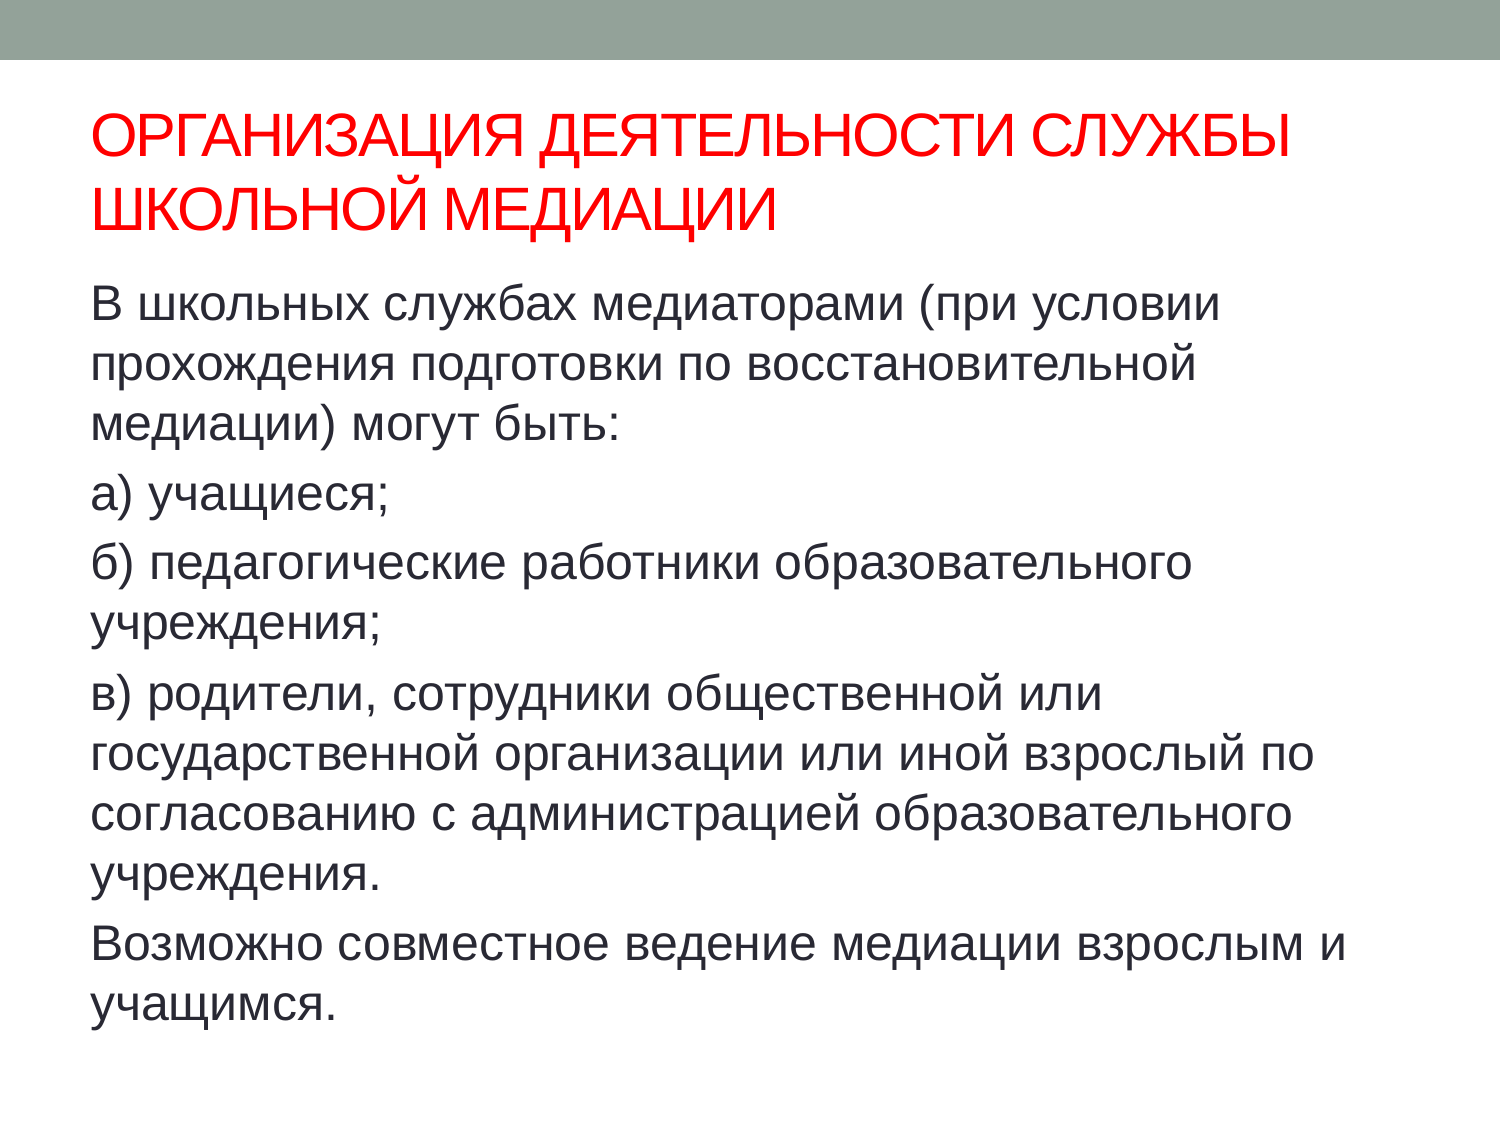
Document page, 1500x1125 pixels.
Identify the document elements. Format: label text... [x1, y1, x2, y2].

title ОРГАНИЗАЦИЯ ДЕЯТЕЛЬНОСТИ СЛУЖБЫ ШКОЛЬНОЙ МЕДИАЦИИ [75, 87, 1425, 250]
list В школьных службах медиаторами (при условии прохождения подготовки по восстановительной медиации) могут быть: а) учащиеся; б) педагогические работники образовательного учреждения; в) родители, сотрудники общественной или государственной организации или иной взрослый по согласованию с администрацией образовательного учреждения. Возможно совместное ведение медиации взрослым и учащимся. [75, 262, 1425, 1063]
